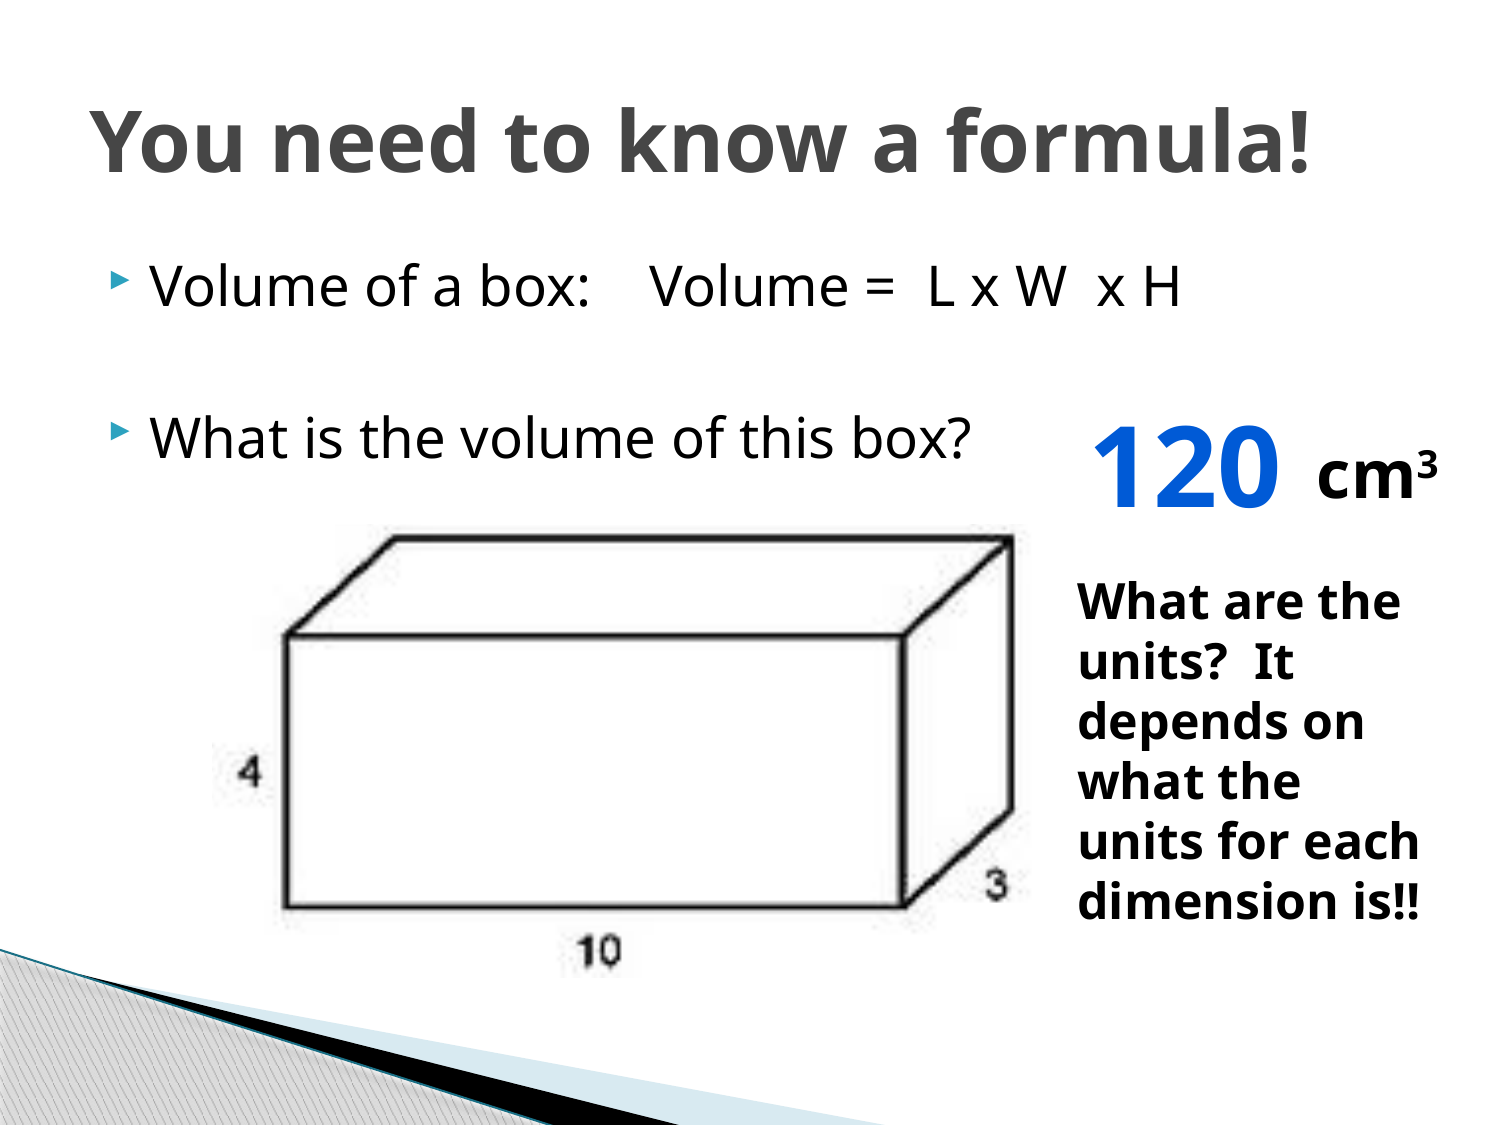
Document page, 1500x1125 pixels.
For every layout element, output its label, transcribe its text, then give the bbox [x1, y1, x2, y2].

text_box cm3 [1302, 424, 1454, 520]
title You need to know a formula! [75, 45, 1425, 233]
list Volume of a box: Volume = L x W x H What is the volume of this box? [75, 243, 1425, 986]
text_box 120 [1073, 387, 1297, 538]
text_box What are the units? It depends on what the units for each dimension is!! [1068, 562, 1438, 938]
picture [212, 524, 1063, 978]
